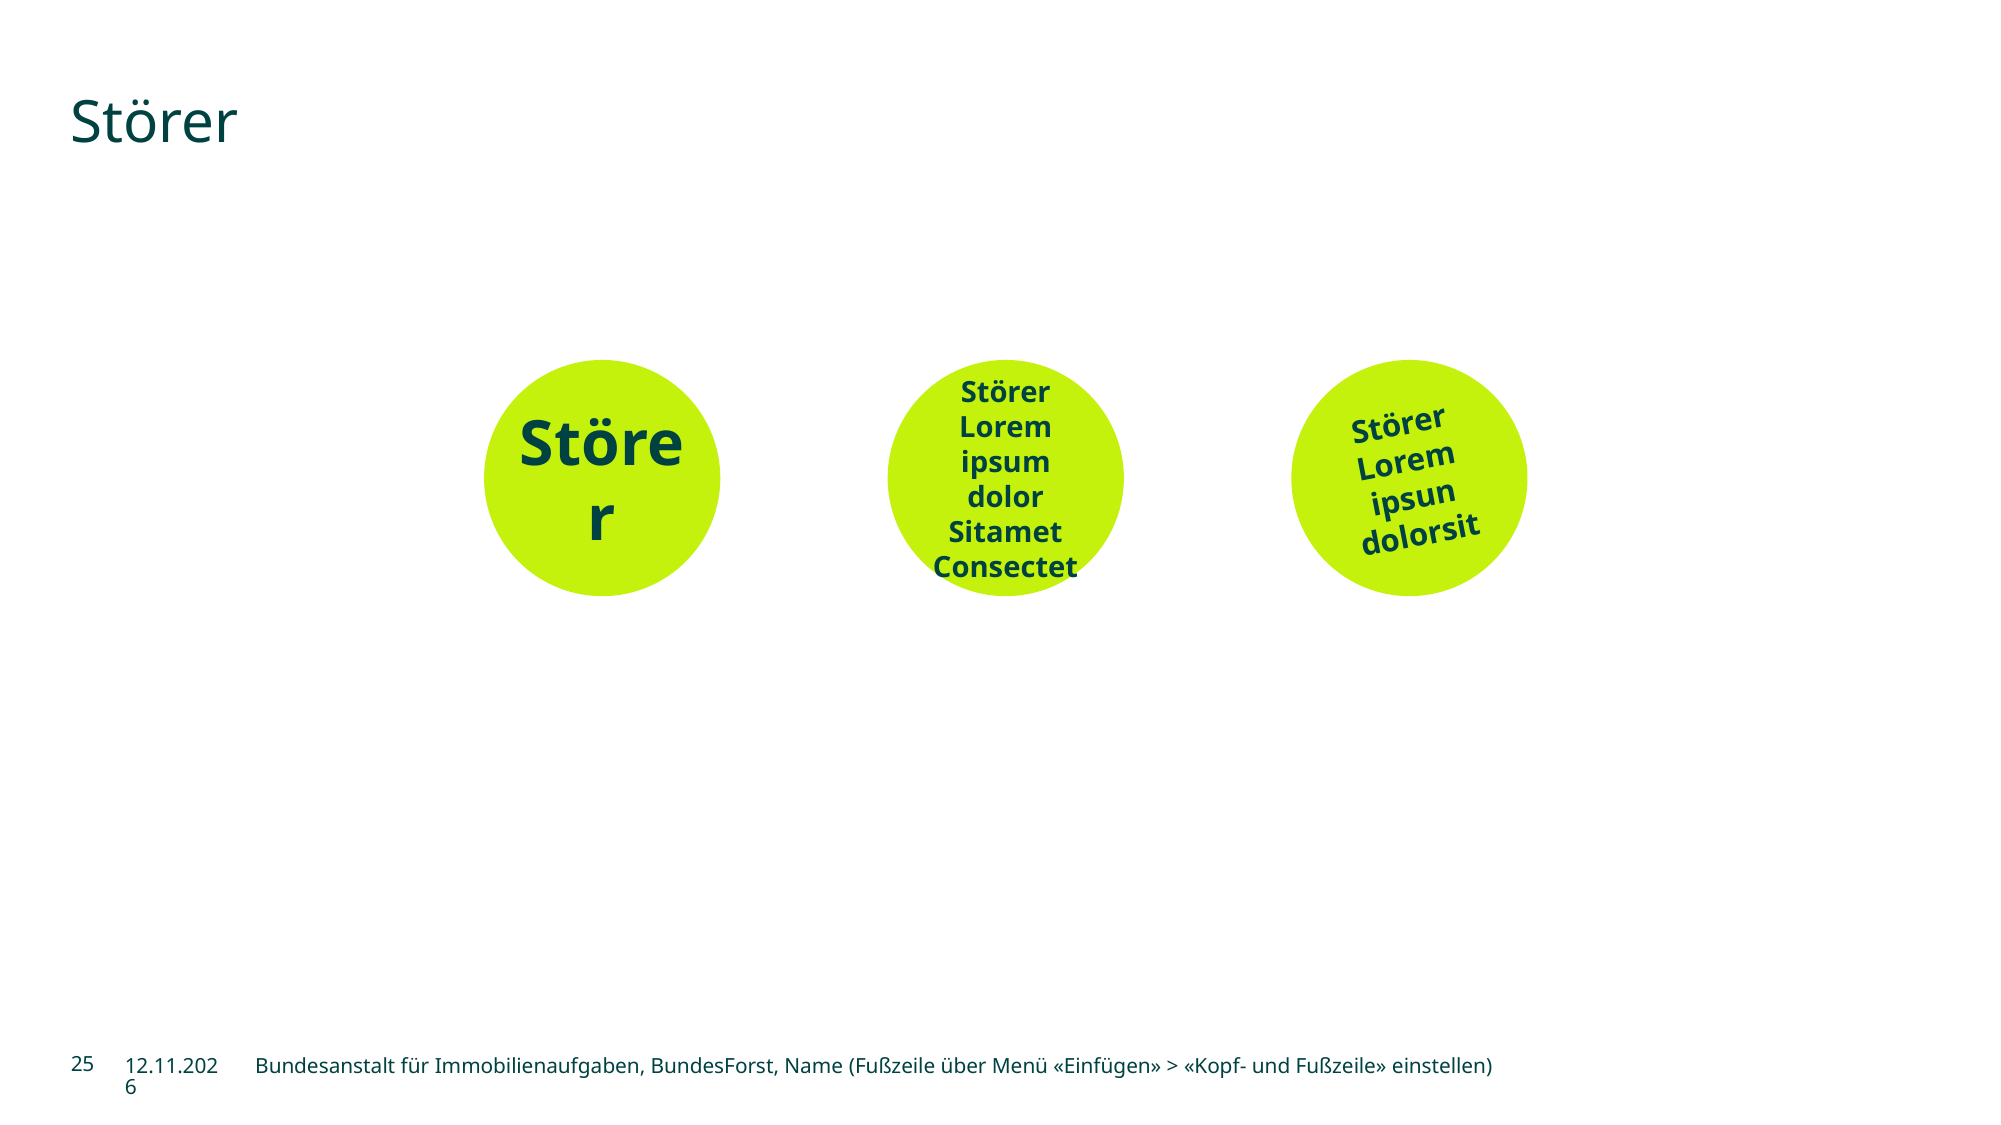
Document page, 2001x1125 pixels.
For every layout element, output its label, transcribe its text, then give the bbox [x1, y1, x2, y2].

title Störer [70, 91, 1930, 234]
footer Bundesanstalt für Immobilienaufgaben, BundesForst, Name (Fußzeile über Menü «Einfügen» > «Kopf- und Fußzeile» einstellen) [255, 1052, 1933, 1077]
slide_number 25 [70, 1052, 119, 1077]
text_box Störer Lorem ipsun dolorsit [1289, 358, 1530, 598]
text_box Störer [482, 358, 722, 598]
text_box Störer Lorem ipsum dolor Sitamet Consectet [886, 358, 1126, 598]
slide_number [124, 1052, 226, 1077]
